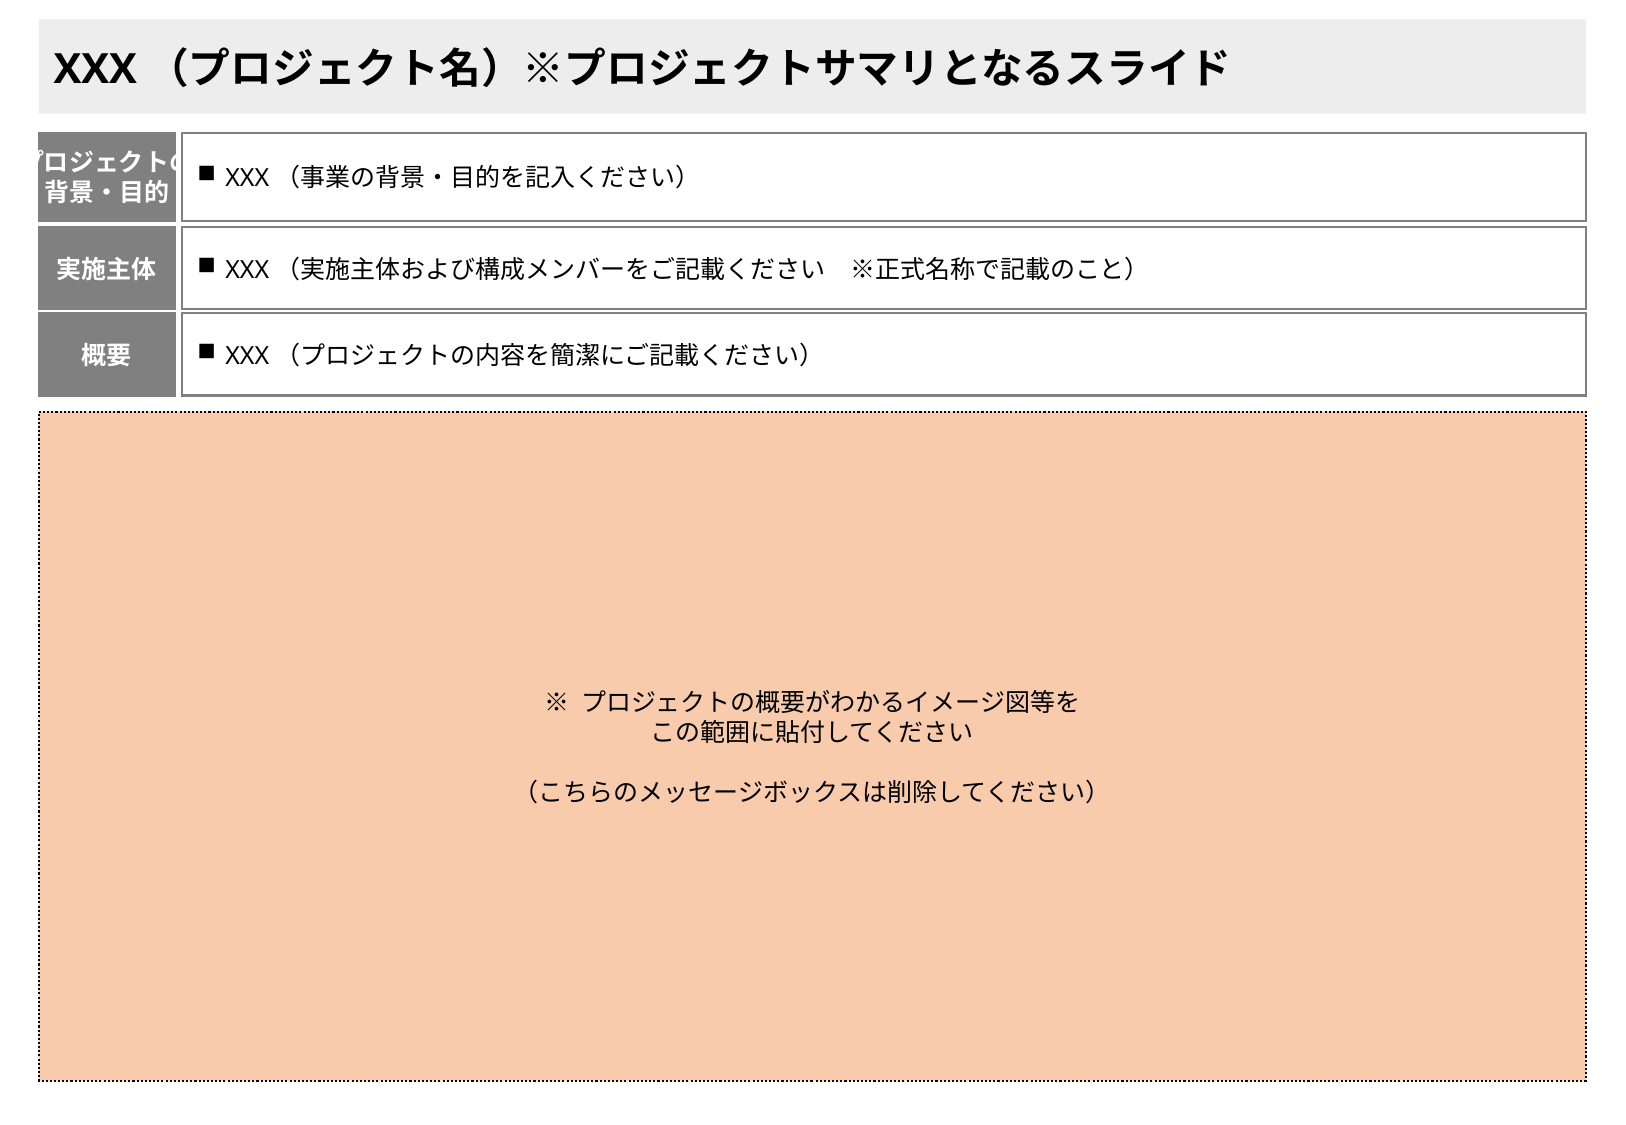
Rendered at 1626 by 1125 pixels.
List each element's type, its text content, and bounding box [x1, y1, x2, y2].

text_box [38, 132, 1587, 221]
text_box ※ プロジェクトの概要がわかるイメージ図等を この範囲に貼付してください （こちらのメッセージボックスは削除してください） [38, 411, 1587, 1082]
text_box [38, 227, 1587, 310]
text_box XXX（プロジェクト名）※プロジェクトサマリとなるスライド [38, 18, 1587, 115]
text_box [38, 312, 1587, 396]
